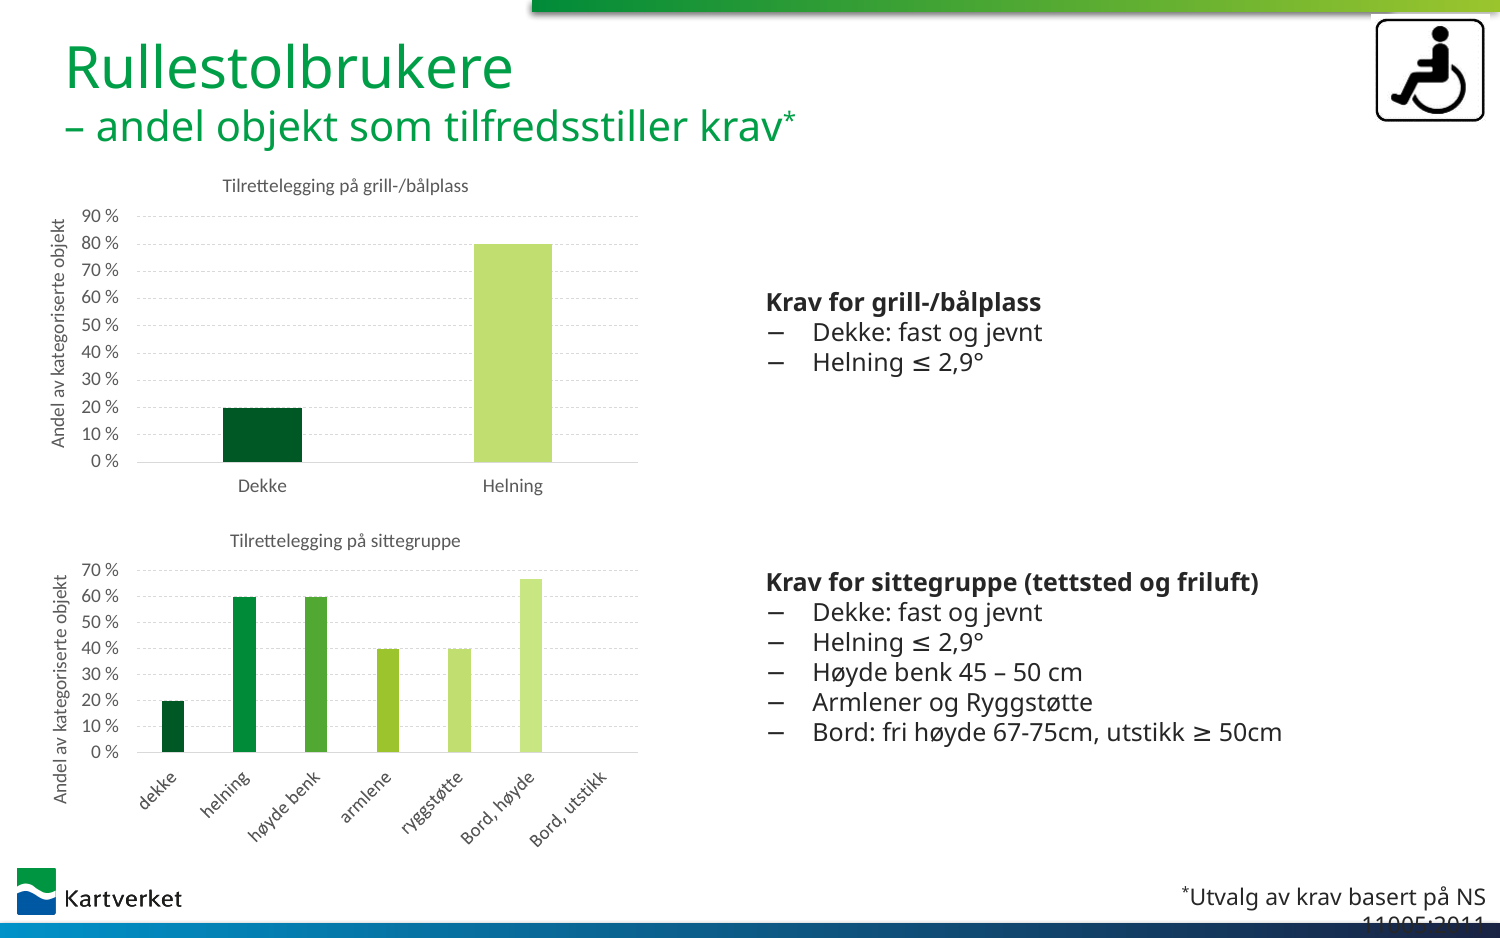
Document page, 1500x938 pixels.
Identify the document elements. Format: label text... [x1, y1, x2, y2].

text_box Rullestolbrukere – andel objekt som tilfredsstiller krav* [49, 14, 1431, 158]
picture [41, 166, 650, 505]
text_box Krav for grill-/bålplass Dekke: fast og jevnt Helning ≤ 2,9° [750, 279, 1452, 384]
picture [41, 520, 650, 859]
text_box Krav for sittegruppe (tettsted og friluft) Dekke: fast og jevnt Helning ≤ 2,9° Høyde benk 45 – 50 cm Armlener og Ryggstøtte Bord: fri høyde 67-75cm, utstikk ≥ 50cm [750, 559, 1500, 754]
text_box *Utvalg av krav basert på NS 11005:2011 [1068, 873, 1500, 938]
picture [1371, 13, 1491, 127]
